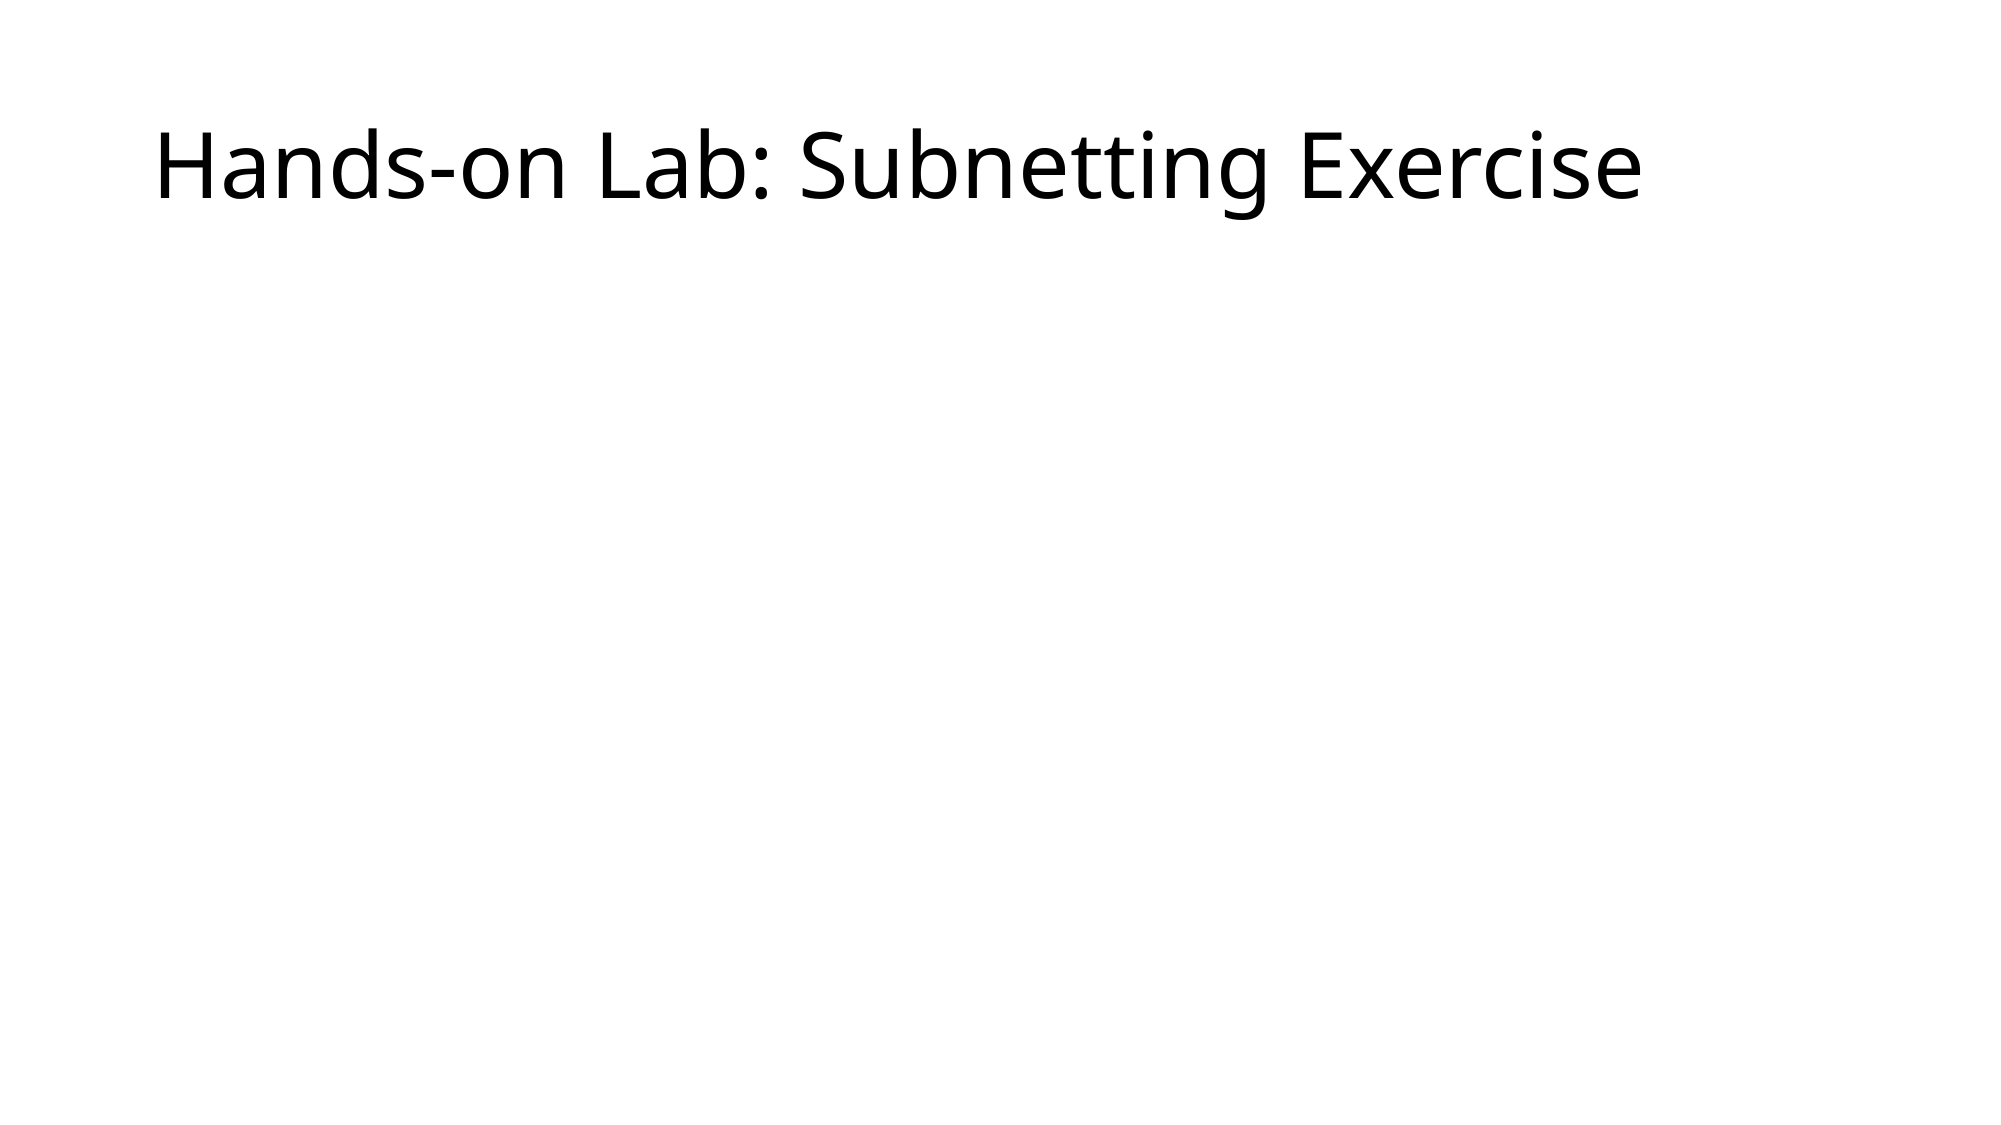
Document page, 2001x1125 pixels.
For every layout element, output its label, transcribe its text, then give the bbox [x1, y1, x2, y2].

title Hands-on Lab: Subnetting Exercise [137, 59, 1863, 278]
